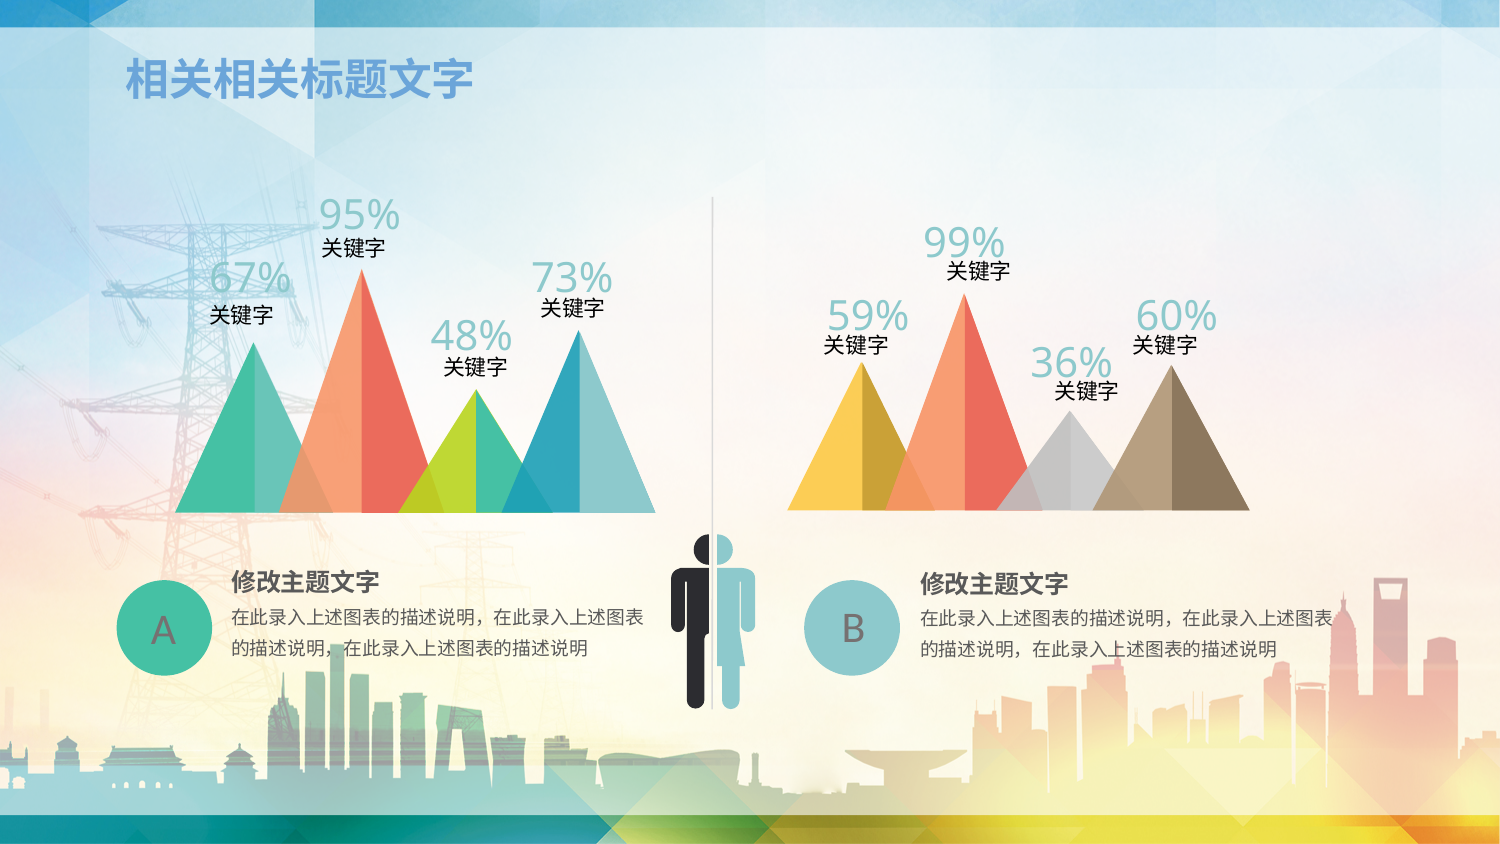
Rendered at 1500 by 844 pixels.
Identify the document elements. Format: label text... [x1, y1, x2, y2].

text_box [1092, 364, 1250, 511]
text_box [278, 390, 398, 513]
text_box 修改主题文字 在此录入上述图表的描述说明，在此录入上述图表的描述说明，在此录入上述图表的描述说明 [223, 559, 663, 700]
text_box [671, 534, 756, 710]
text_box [398, 390, 501, 513]
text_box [190, 180, 642, 390]
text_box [885, 414, 995, 511]
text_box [801, 580, 906, 676]
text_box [116, 580, 213, 676]
picture [0, 816, 1500, 844]
text_box 修改主题文字 在此录入上述图表的描述说明，在此录入上述图表的描述说明，在此录入上述图表的描述说明 [912, 559, 1350, 696]
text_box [787, 207, 1235, 414]
picture [0, 0, 1500, 27]
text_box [995, 414, 1092, 511]
text_box 相关相关标题文字 [110, 44, 743, 112]
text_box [174, 342, 278, 513]
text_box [501, 330, 656, 513]
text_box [787, 414, 885, 511]
